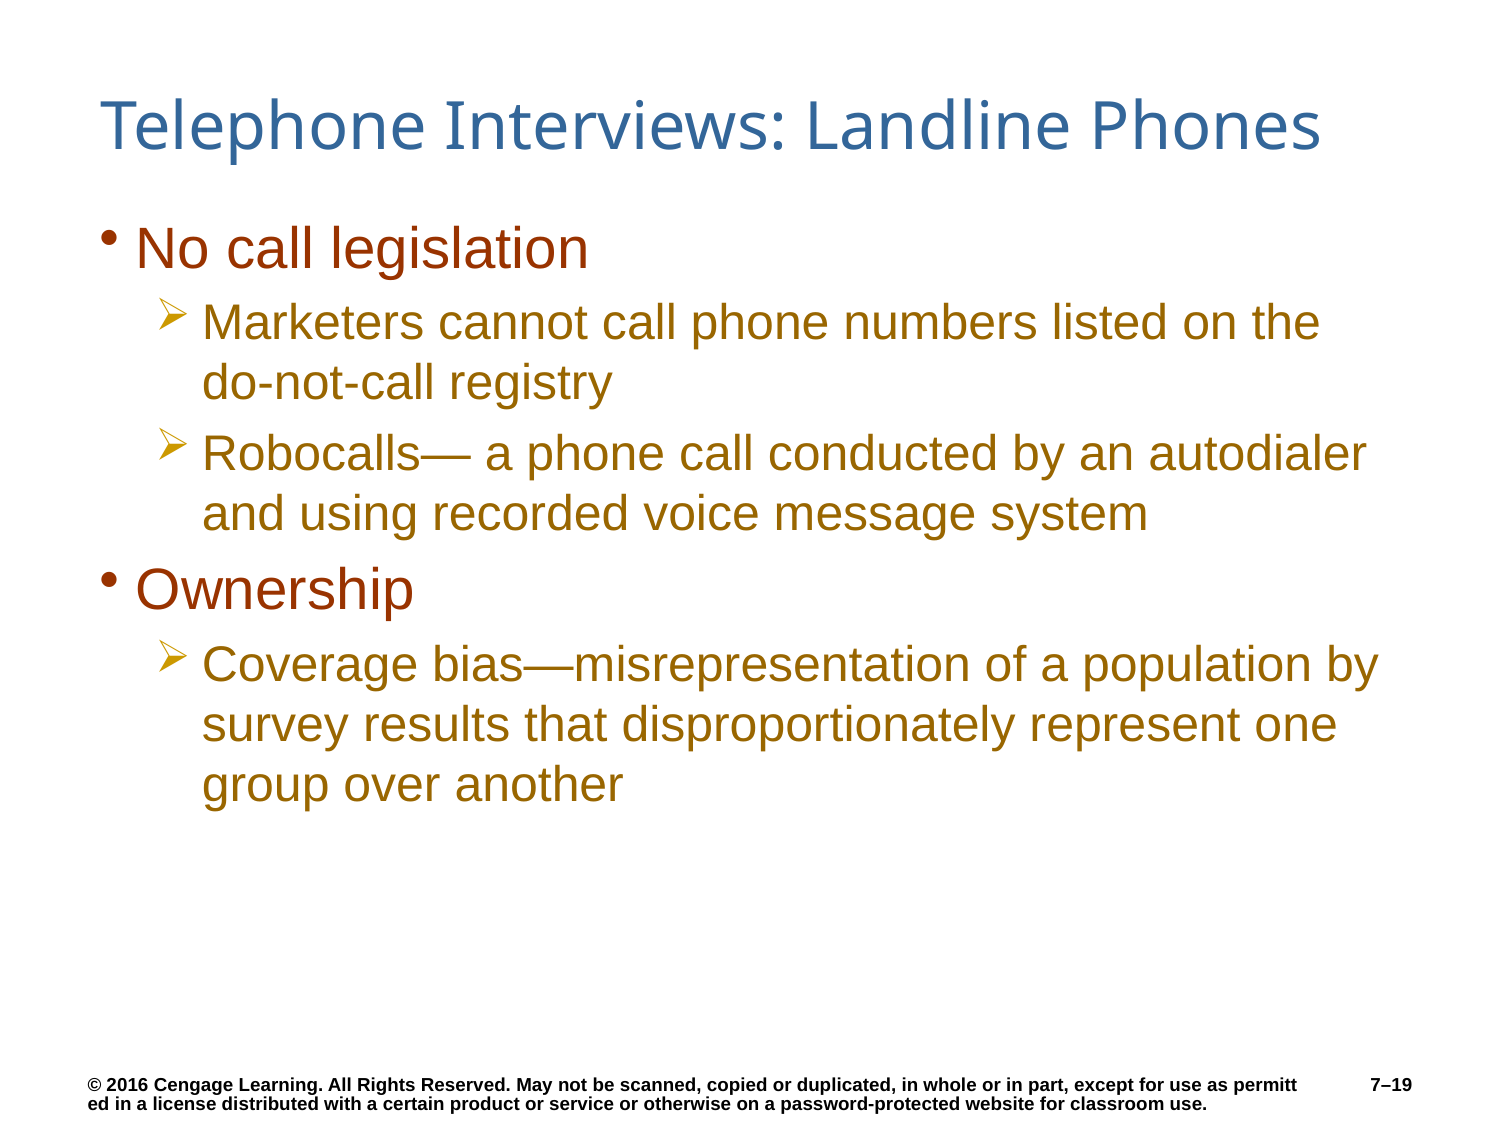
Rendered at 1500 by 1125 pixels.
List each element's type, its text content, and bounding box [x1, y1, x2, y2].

slide_number 7–19 [1050, 1042, 1413, 1103]
footer © 2016 Cengage Learning. All Rights Reserved. May not be scanned, copied or duplicated, in whole or in part, except for use as permitted in a license distributed with a certain product or service or otherwise on a password-protected website for classroom use. [87, 1057, 1050, 1103]
title Telephone Interviews: Landline Phones [85, 75, 1411, 171]
list No call legislation Marketers cannot call phone numbers listed on the do-not-call registry Robocalls— a phone call conducted by an autodialer and using recorded voice message system Ownership Coverage bias—misrepresentation of a population by survey results that disproportionately represent one group over another [84, 202, 1414, 1013]
